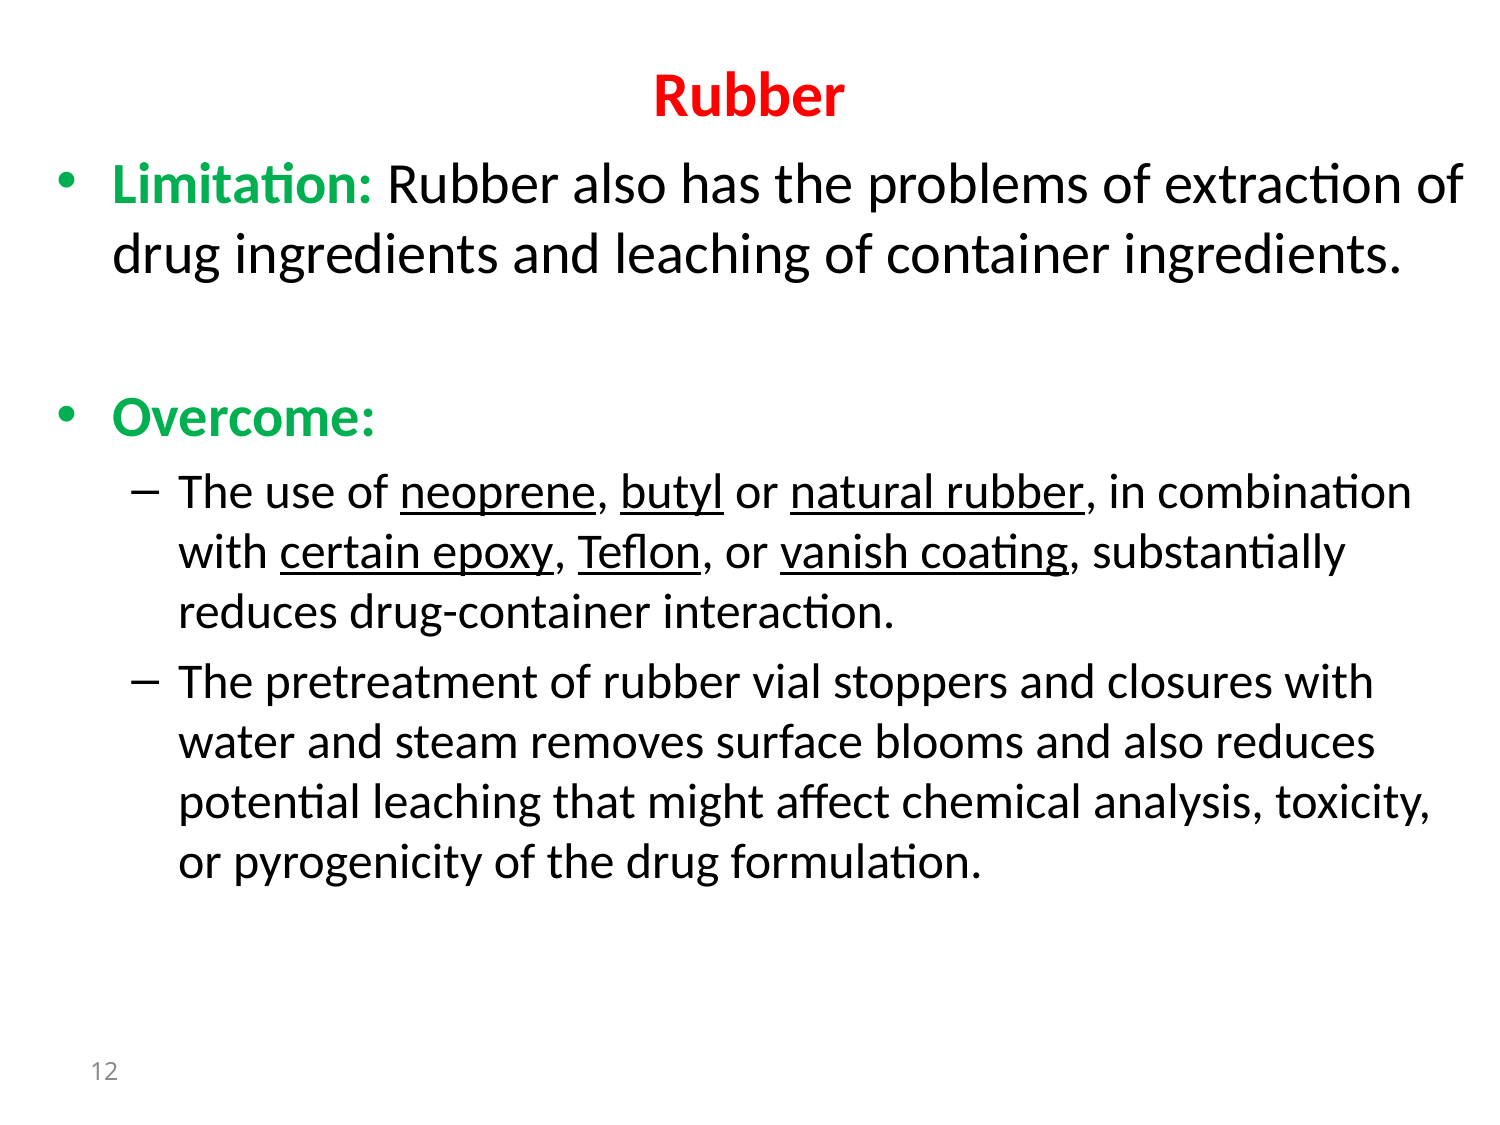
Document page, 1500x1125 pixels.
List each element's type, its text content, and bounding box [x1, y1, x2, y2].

slide_number 12 [75, 1042, 425, 1103]
title Rubber [75, 45, 1425, 137]
list Limitation: Rubber also has the problems of extraction of drug ingredients and leaching of container ingredients. Overcome: The use of neoprene, butyl or natural rubber, in combination with certain epoxy, Teflon, or vanish coating, substantially reduces drug-container interaction. The pretreatment of rubber vial stoppers and closures with water and steam removes surface blooms and also reduces potential leaching that might affect chemical analysis, toxicity, or pyrogenicity of the drug formulation. [41, 137, 1500, 1005]
